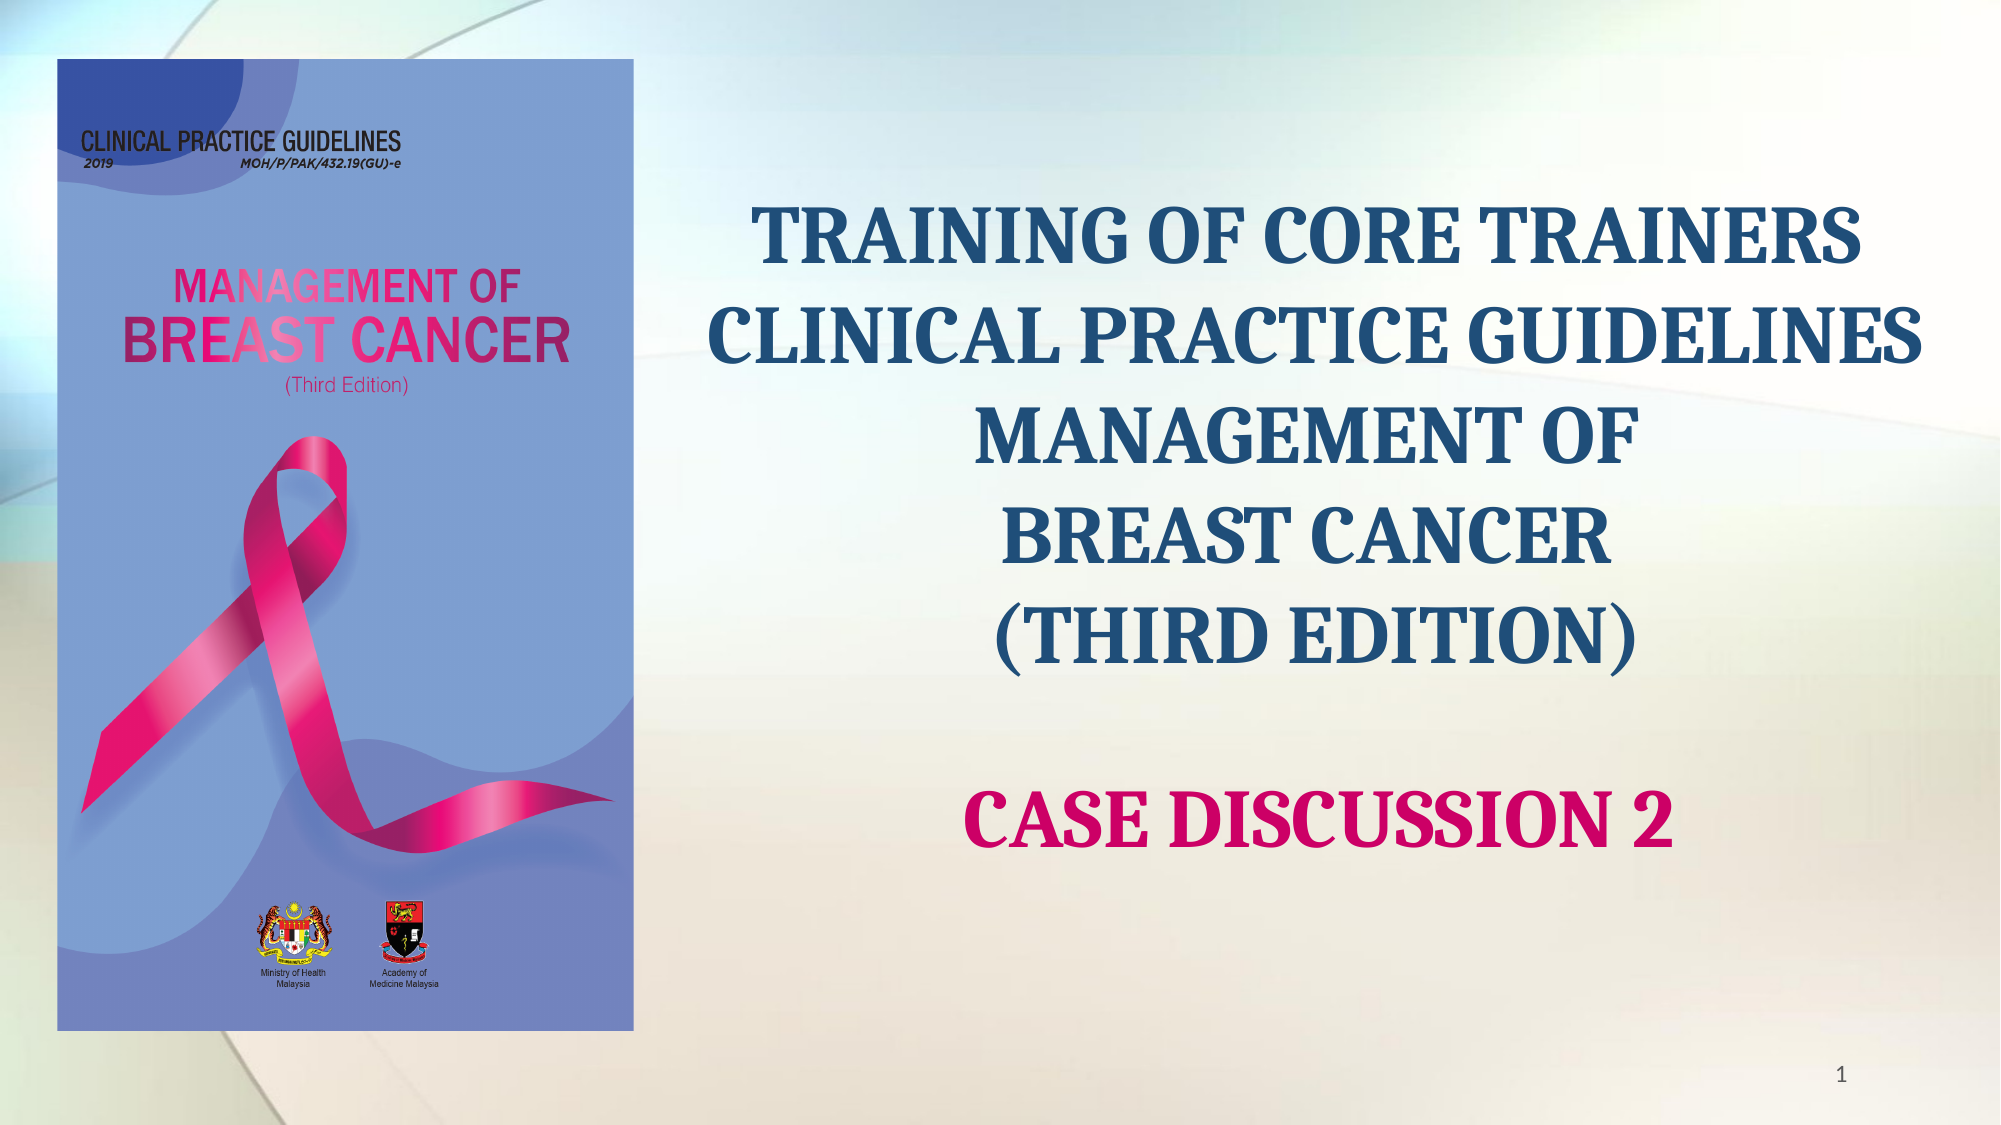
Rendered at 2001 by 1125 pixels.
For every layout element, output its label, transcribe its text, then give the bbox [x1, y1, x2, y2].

subtitle CASE DISCUSSION 2 [661, 767, 1978, 1040]
title TRAINING OF CORE TRAINERS CLINICAL PRACTICE GUIDELINES MANAGEMENT OF BREAST CANCER (THIRD EDITION) [672, 135, 1960, 726]
slide_number 1 [1325, 1042, 1863, 1103]
picture [0, 0, 2001, 1125]
